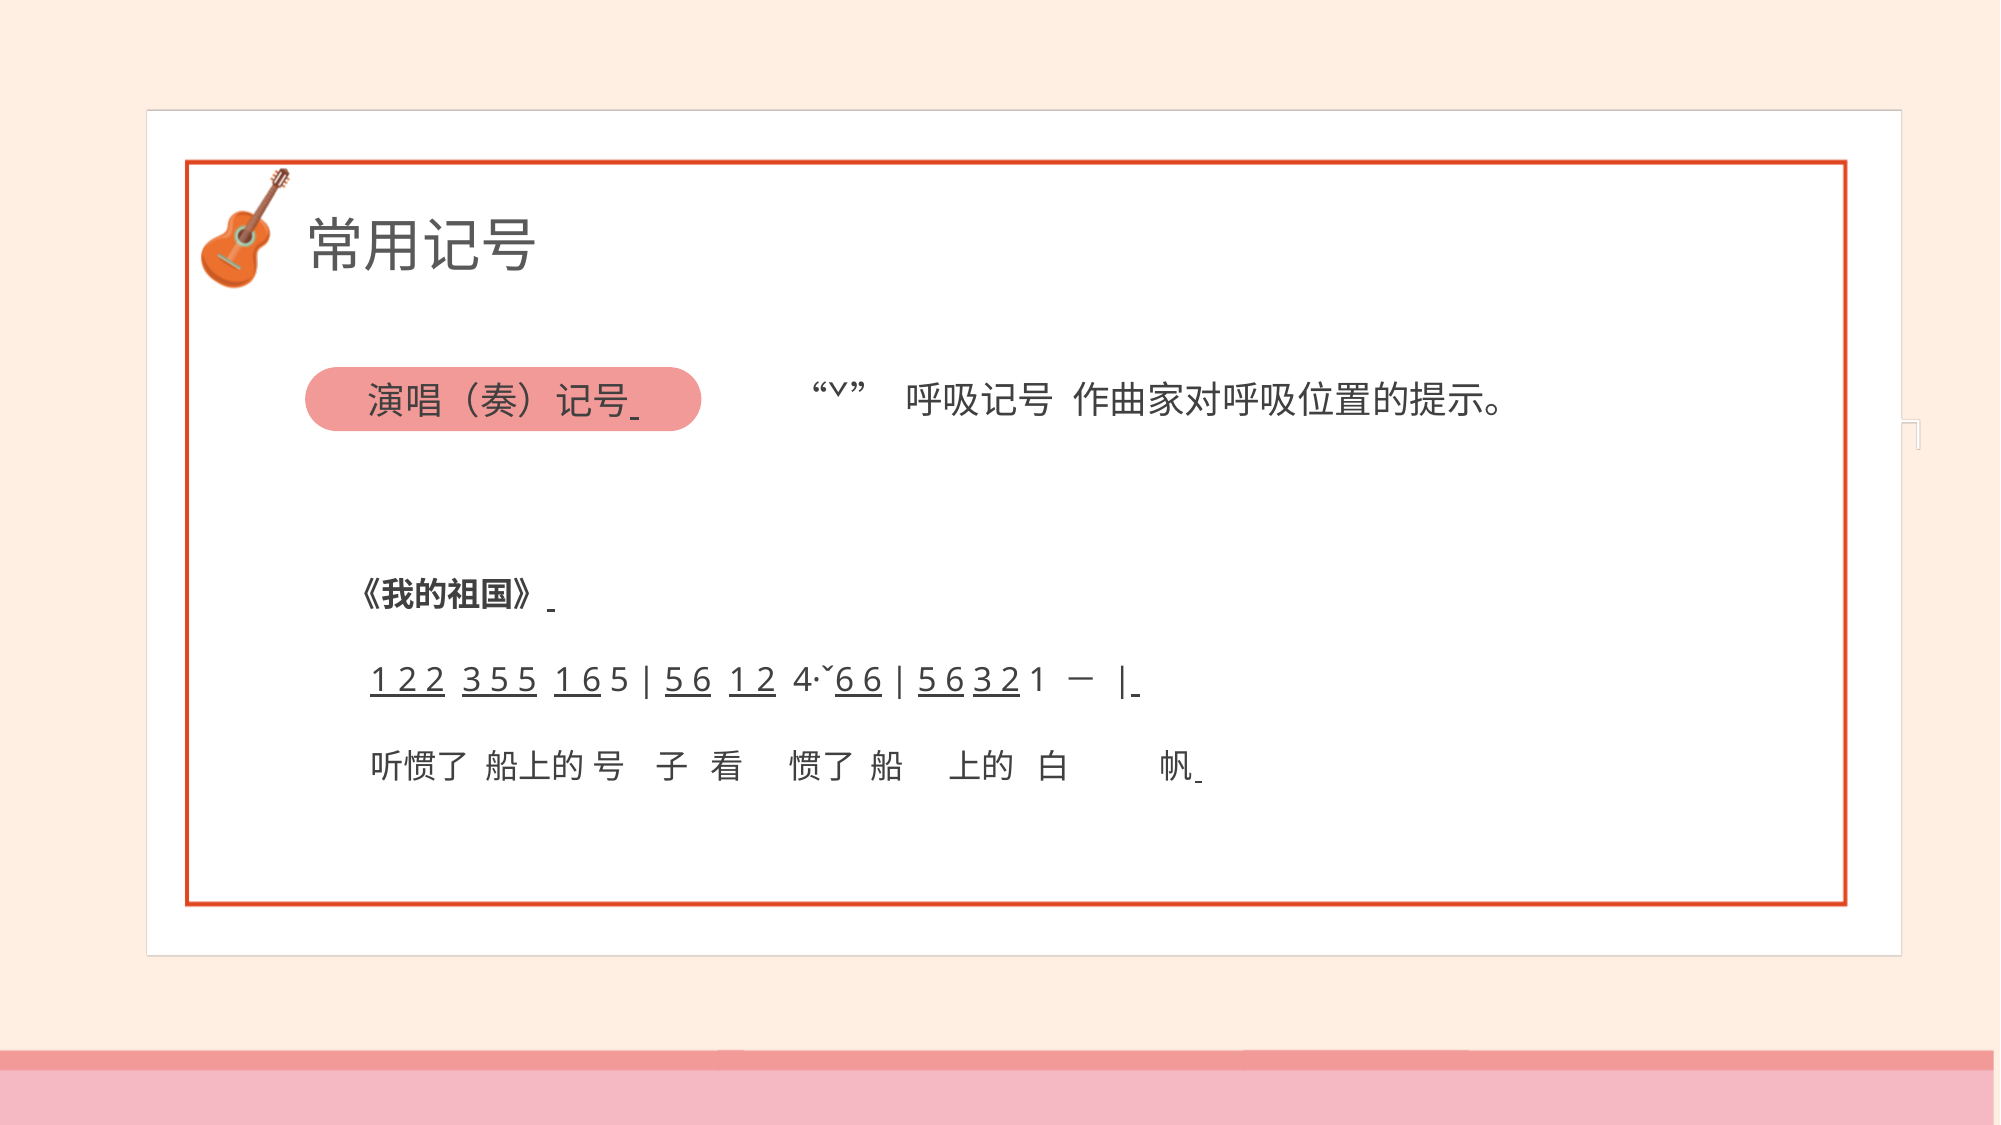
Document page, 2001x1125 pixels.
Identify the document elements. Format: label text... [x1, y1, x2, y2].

text_box “ˇ” 呼吸记号 作曲家对呼吸位置的提示。 [775, 368, 1808, 429]
picture [107, 40, 1926, 1014]
text_box 1 2 2 3 5 5 1 6 5 | 5 6 1 2 4·ˇ6 6 | 5 6 3 2 1 － | [355, 651, 1529, 706]
text_box 《我的祖国》 [333, 566, 1821, 621]
text_box 常用记号 [332, 201, 987, 286]
text_box 听惯了 船上的 号 子 看 惯了 船 上的 白 帆 [355, 737, 1529, 793]
text_box 演唱（奏）记号 [304, 366, 703, 433]
picture [0, 1035, 1994, 1125]
